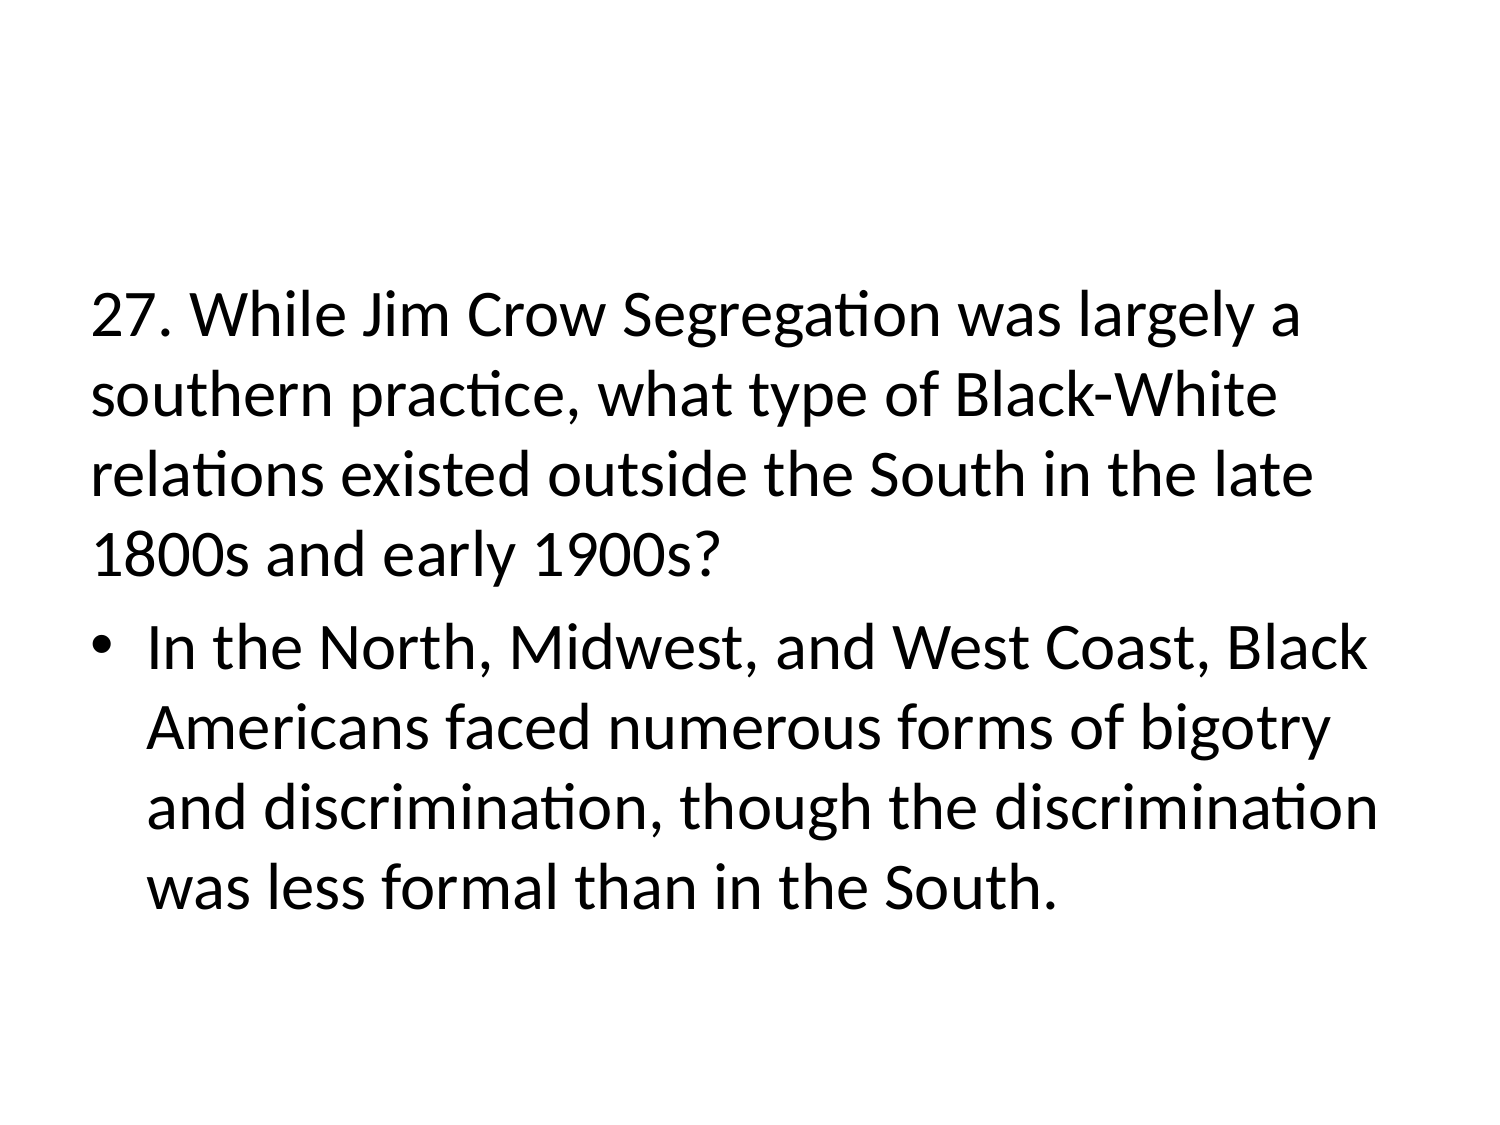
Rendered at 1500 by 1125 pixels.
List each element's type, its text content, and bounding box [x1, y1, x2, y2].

list 27. While Jim Crow Segregation was largely a southern practice, what type of Black-White relations existed outside the South in the late 1800s and early 1900s? In the North, Midwest, and West Coast, Black Americans faced numerous forms of bigotry and discrimination, though the discrimination was less formal than in the South. [75, 262, 1425, 1005]
